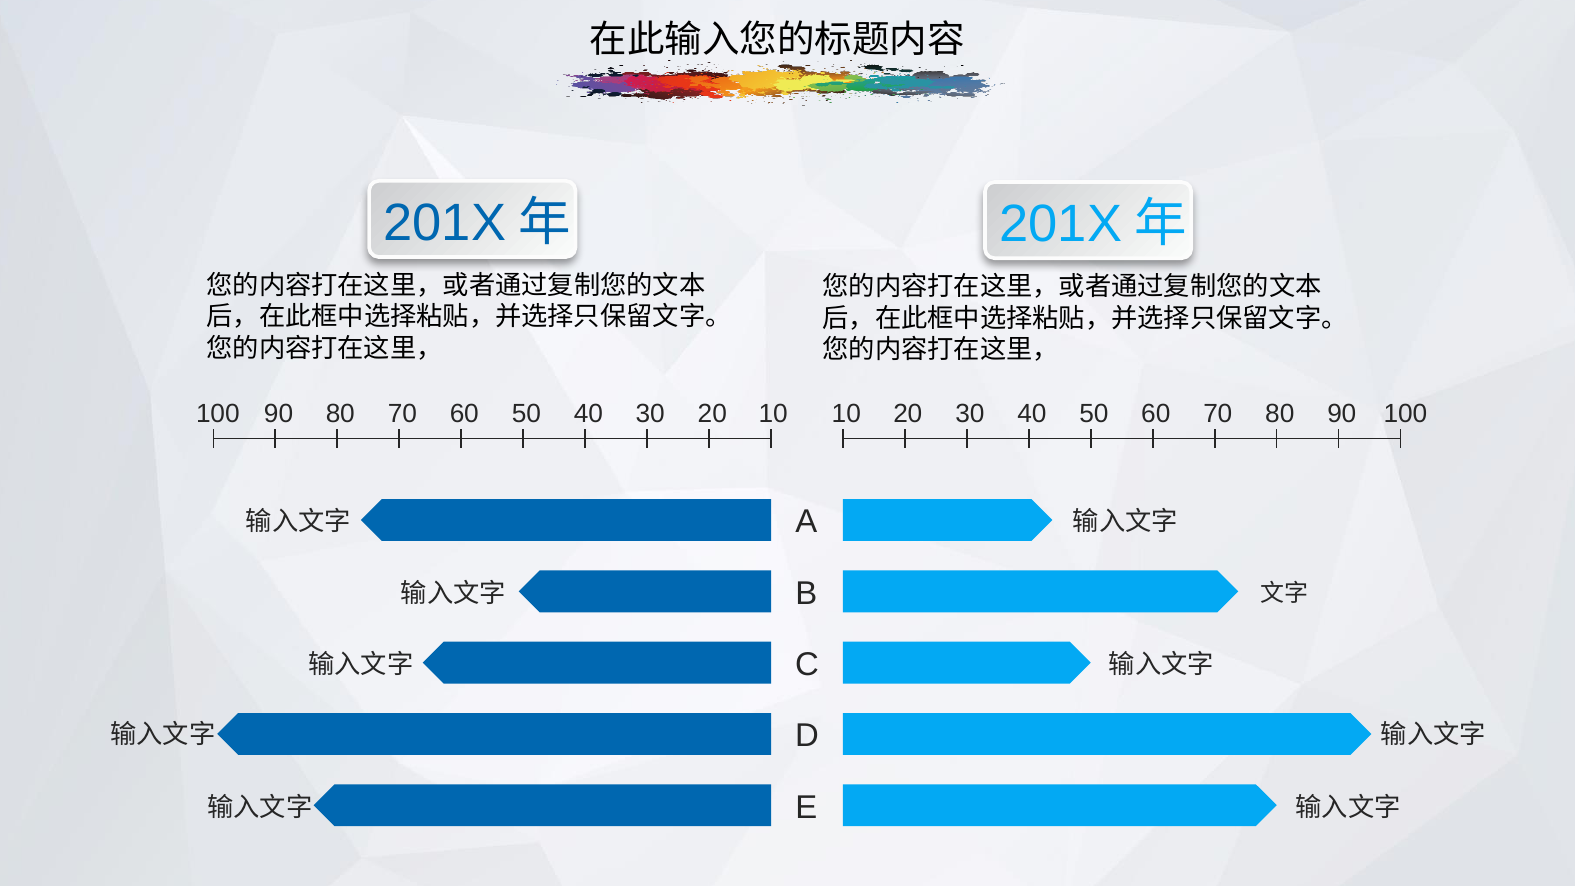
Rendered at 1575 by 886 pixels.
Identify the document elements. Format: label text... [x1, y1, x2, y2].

text_box 输入文字 [1283, 783, 1413, 828]
text_box 30 [623, 390, 677, 427]
text_box C [783, 636, 831, 688]
text_box 输入文字 [388, 570, 518, 614]
picture [0, 0, 1575, 886]
text_box [840, 496, 1055, 544]
text_box 70 [376, 390, 429, 427]
text_box 10 [746, 390, 800, 434]
text_box A [783, 494, 830, 546]
text_box 输入文字 [234, 498, 363, 542]
text_box E [783, 779, 830, 831]
text_box 输入文字 [195, 783, 325, 828]
text_box 在此输入您的标题内容 [578, 9, 990, 56]
text_box D [783, 708, 831, 760]
text_box 您的内容打在这里，或者通过复制您的文本后，在此框中选择粘贴，并选择只保留文字。您的内容打在这里， [807, 261, 1387, 372]
text_box 20 [881, 390, 935, 427]
text_box [426, 639, 774, 686]
text_box 输入文字 [98, 711, 228, 755]
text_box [984, 181, 1197, 262]
text_box 60 [437, 390, 491, 427]
text_box 80 [313, 390, 367, 427]
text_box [212, 428, 772, 448]
text_box [325, 782, 774, 829]
text_box 50 [1067, 390, 1121, 427]
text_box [842, 428, 1401, 448]
text_box 30 [943, 390, 997, 427]
text_box [228, 710, 774, 757]
text_box 70 [1191, 390, 1245, 427]
text_box 输入文字 [1060, 498, 1190, 542]
text_box 60 [1129, 390, 1183, 427]
text_box 输入文字 [296, 641, 426, 685]
text_box 100 [184, 390, 252, 434]
text_box 90 [252, 390, 305, 427]
text_box 您的内容打在这里，或者通过复制您的文本后，在此框中选择粘贴，并选择只保留文字。您的内容打在这里， [191, 260, 772, 370]
text_box 20 [685, 390, 739, 427]
text_box 10 [819, 390, 873, 434]
text_box [518, 568, 774, 615]
text_box 50 [499, 390, 553, 427]
text_box [840, 782, 1279, 829]
text_box 100 [1371, 390, 1439, 434]
text_box 40 [561, 390, 615, 427]
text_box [368, 180, 582, 260]
text_box 80 [1253, 390, 1307, 427]
text_box 输入文字 [1097, 641, 1226, 685]
text_box [840, 568, 1241, 615]
text_box 文字 [1248, 571, 1321, 613]
text_box [840, 710, 1369, 757]
text_box [363, 496, 774, 544]
text_box B [783, 565, 830, 617]
text_box 输入文字 [1369, 711, 1498, 755]
text_box 40 [1005, 390, 1059, 427]
text_box [840, 639, 1093, 686]
text_box 90 [1315, 390, 1369, 427]
